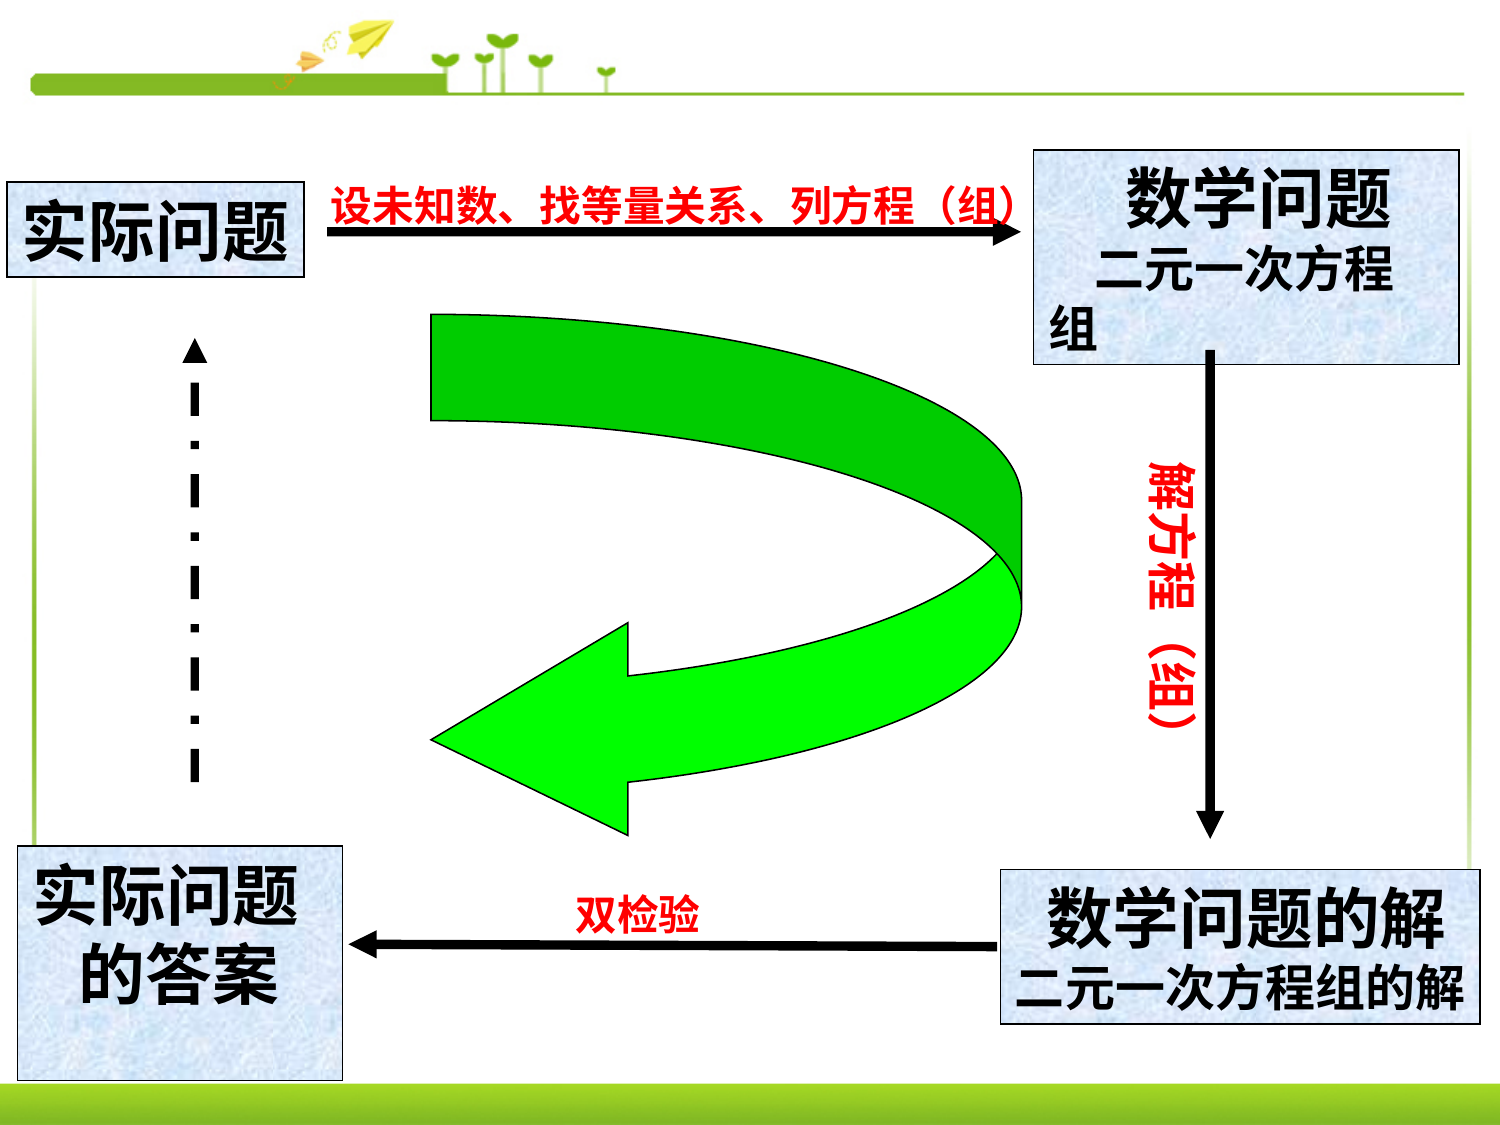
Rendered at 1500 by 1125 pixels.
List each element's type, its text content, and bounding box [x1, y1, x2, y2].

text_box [277, 172, 1090, 238]
text_box 数学问题 二元一次方程组 [1033, 149, 1459, 365]
picture [0, 0, 1500, 1125]
text_box 实际问题 [7, 182, 304, 277]
text_box [188, 337, 202, 351]
text_box 实际问题 的答案 [17, 846, 343, 1081]
text_box 数学问题的解 二元一次方程组的解 [1000, 869, 1480, 1025]
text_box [348, 881, 998, 947]
text_box [430, 314, 1022, 836]
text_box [1120, 349, 1211, 840]
